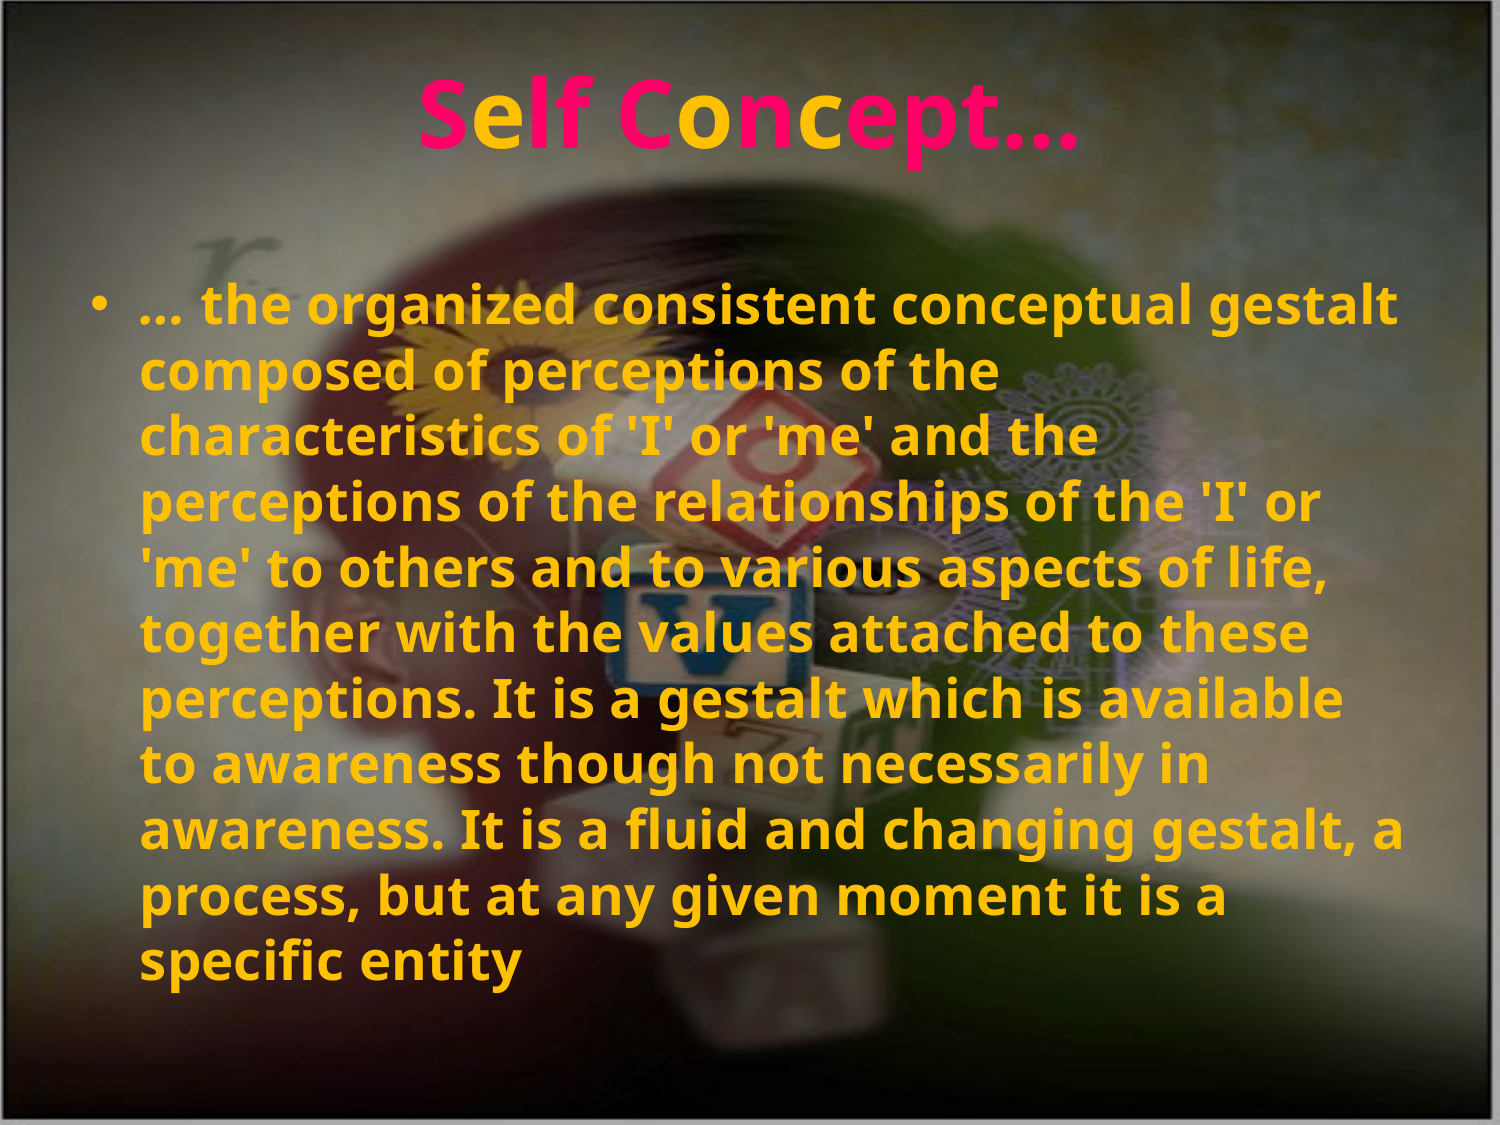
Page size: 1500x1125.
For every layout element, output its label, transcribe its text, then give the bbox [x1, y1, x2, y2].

title Self Concept… [75, 45, 1425, 233]
picture [0, 0, 1500, 1125]
list ... the organized consistent conceptual gestalt composed of perceptions of the characteristics of 'I' or 'me' and the perceptions of the relationships of the 'I' or 'me' to others and to various aspects of life, together with the values attached to these perceptions. It is a gestalt which is available to awareness though not necessarily in awareness. It is a fluid and changing gestalt, a process, but at any given moment it is a specific entity [75, 262, 1425, 1005]
